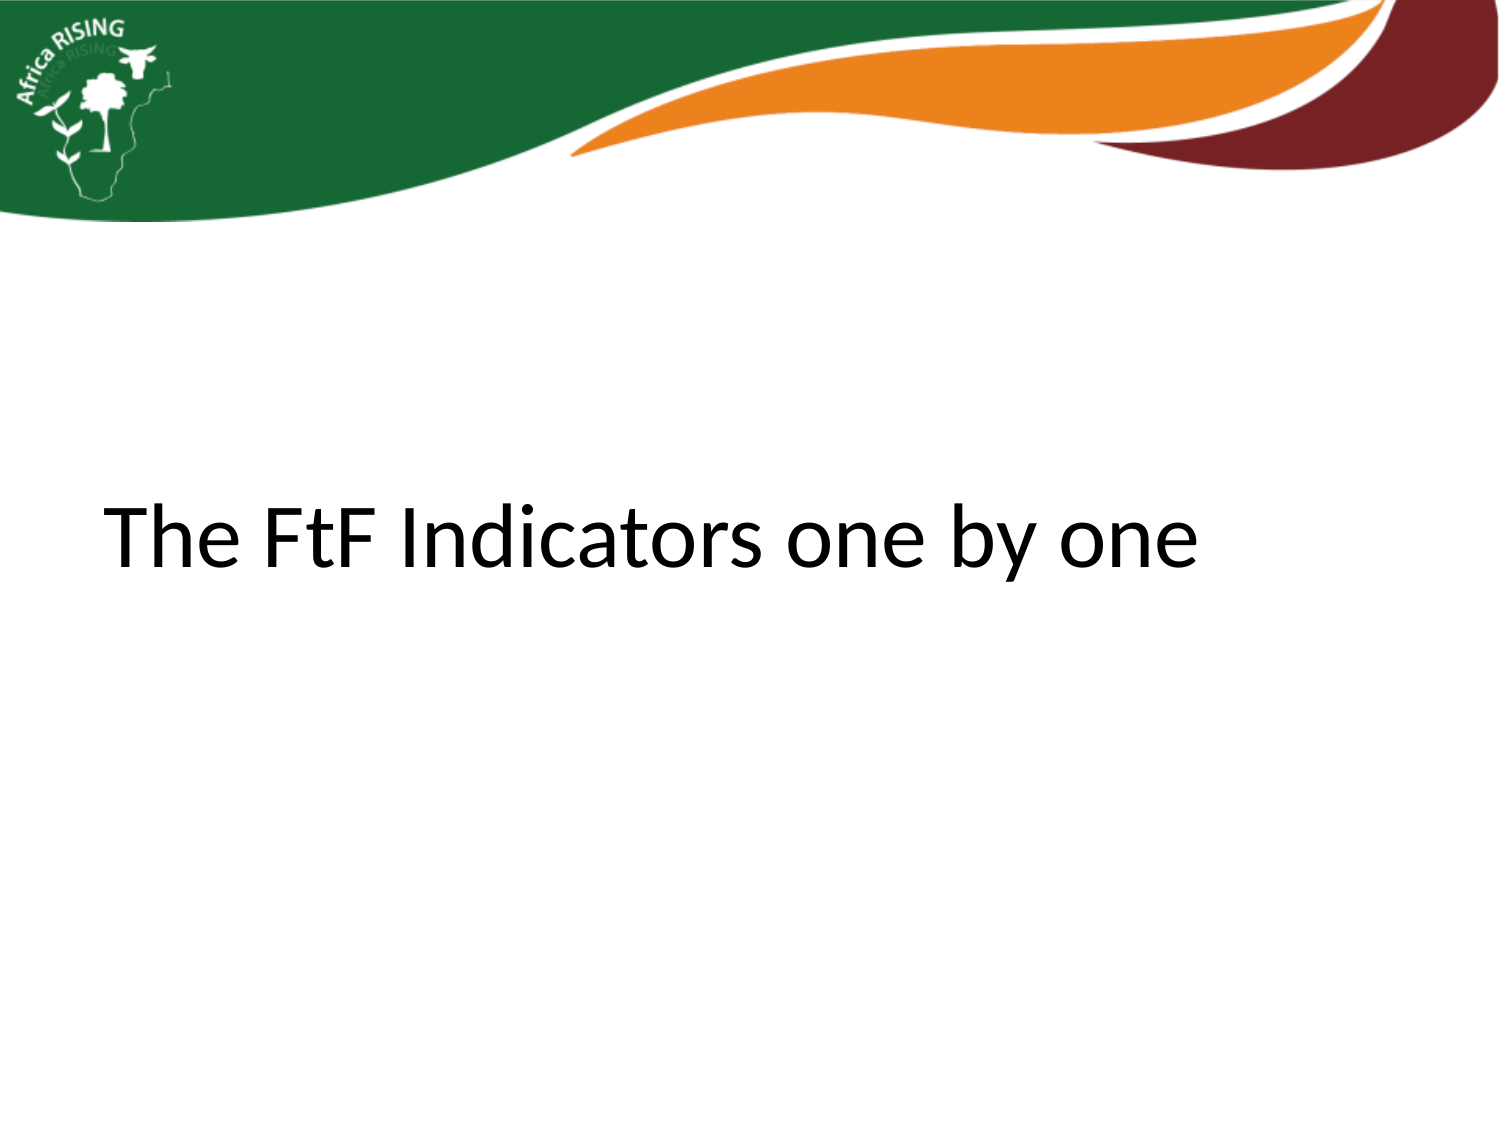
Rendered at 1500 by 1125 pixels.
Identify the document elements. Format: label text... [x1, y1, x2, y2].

title The FtF Indicators one by one [88, 437, 1439, 625]
picture [0, 0, 1499, 222]
